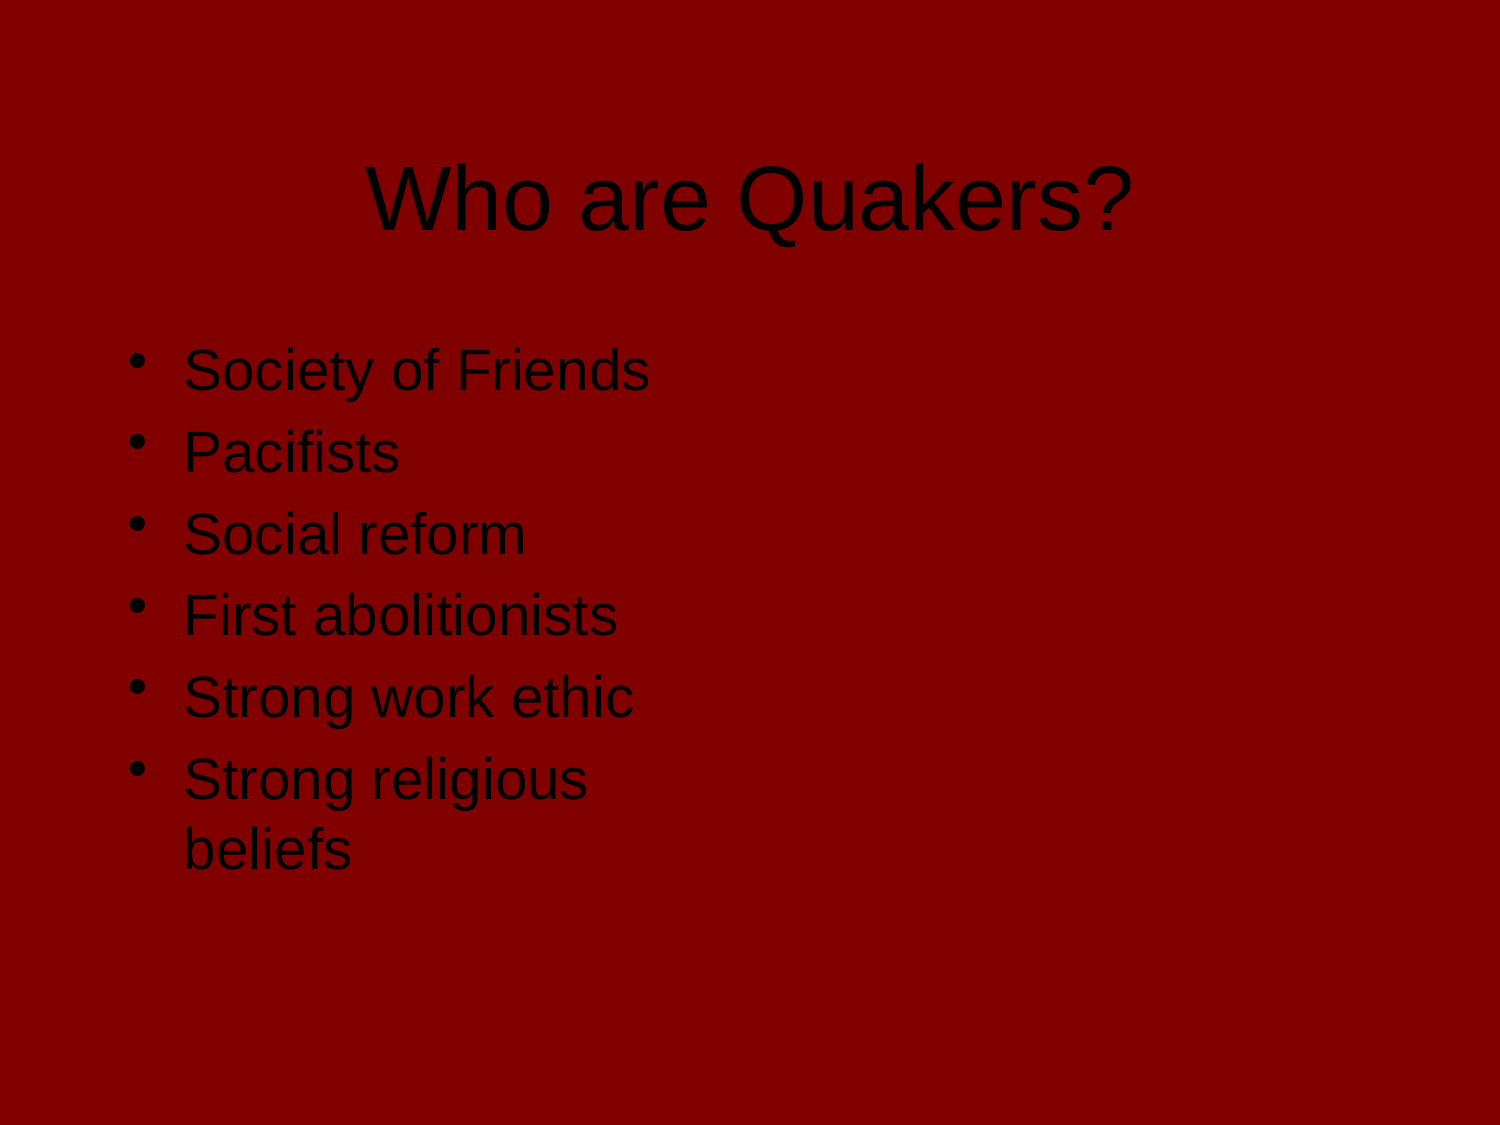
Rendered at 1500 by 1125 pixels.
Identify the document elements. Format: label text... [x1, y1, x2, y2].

title Who are Quakers? [112, 99, 1388, 288]
list Society of Friends Pacifists Social reform First abolitionists Strong work ethic Strong religious beliefs [112, 324, 738, 1001]
